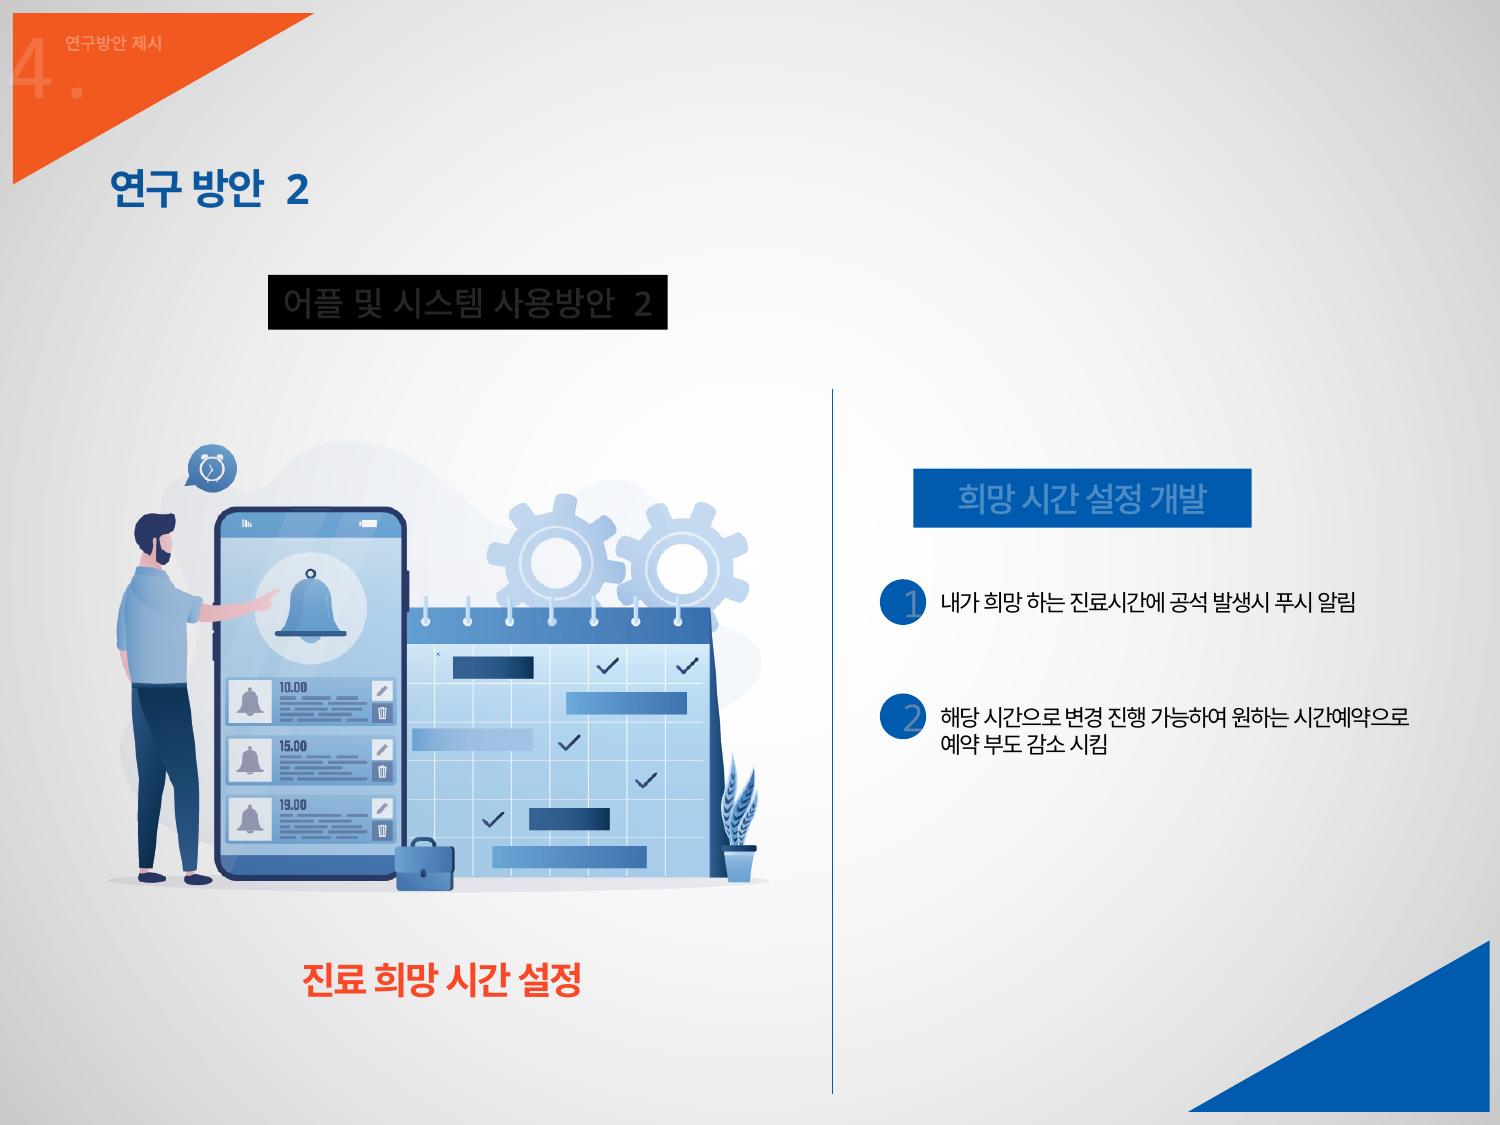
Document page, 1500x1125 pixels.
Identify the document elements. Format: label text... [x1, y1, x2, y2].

text_box 연구방안 제시 [50, 25, 178, 60]
text_box 진료 희망 시간 설정 [286, 949, 599, 1009]
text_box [879, 578, 1500, 626]
text_box [1186, 938, 1492, 1114]
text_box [879, 693, 1500, 767]
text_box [242, 130, 755, 331]
picture [88, 406, 798, 894]
text_box [0, 0, 1500, 1125]
text_box [10, 11, 317, 187]
text_box 4. [0, 7, 117, 122]
text_box 희망 시간 설정 개발 [911, 467, 1254, 530]
